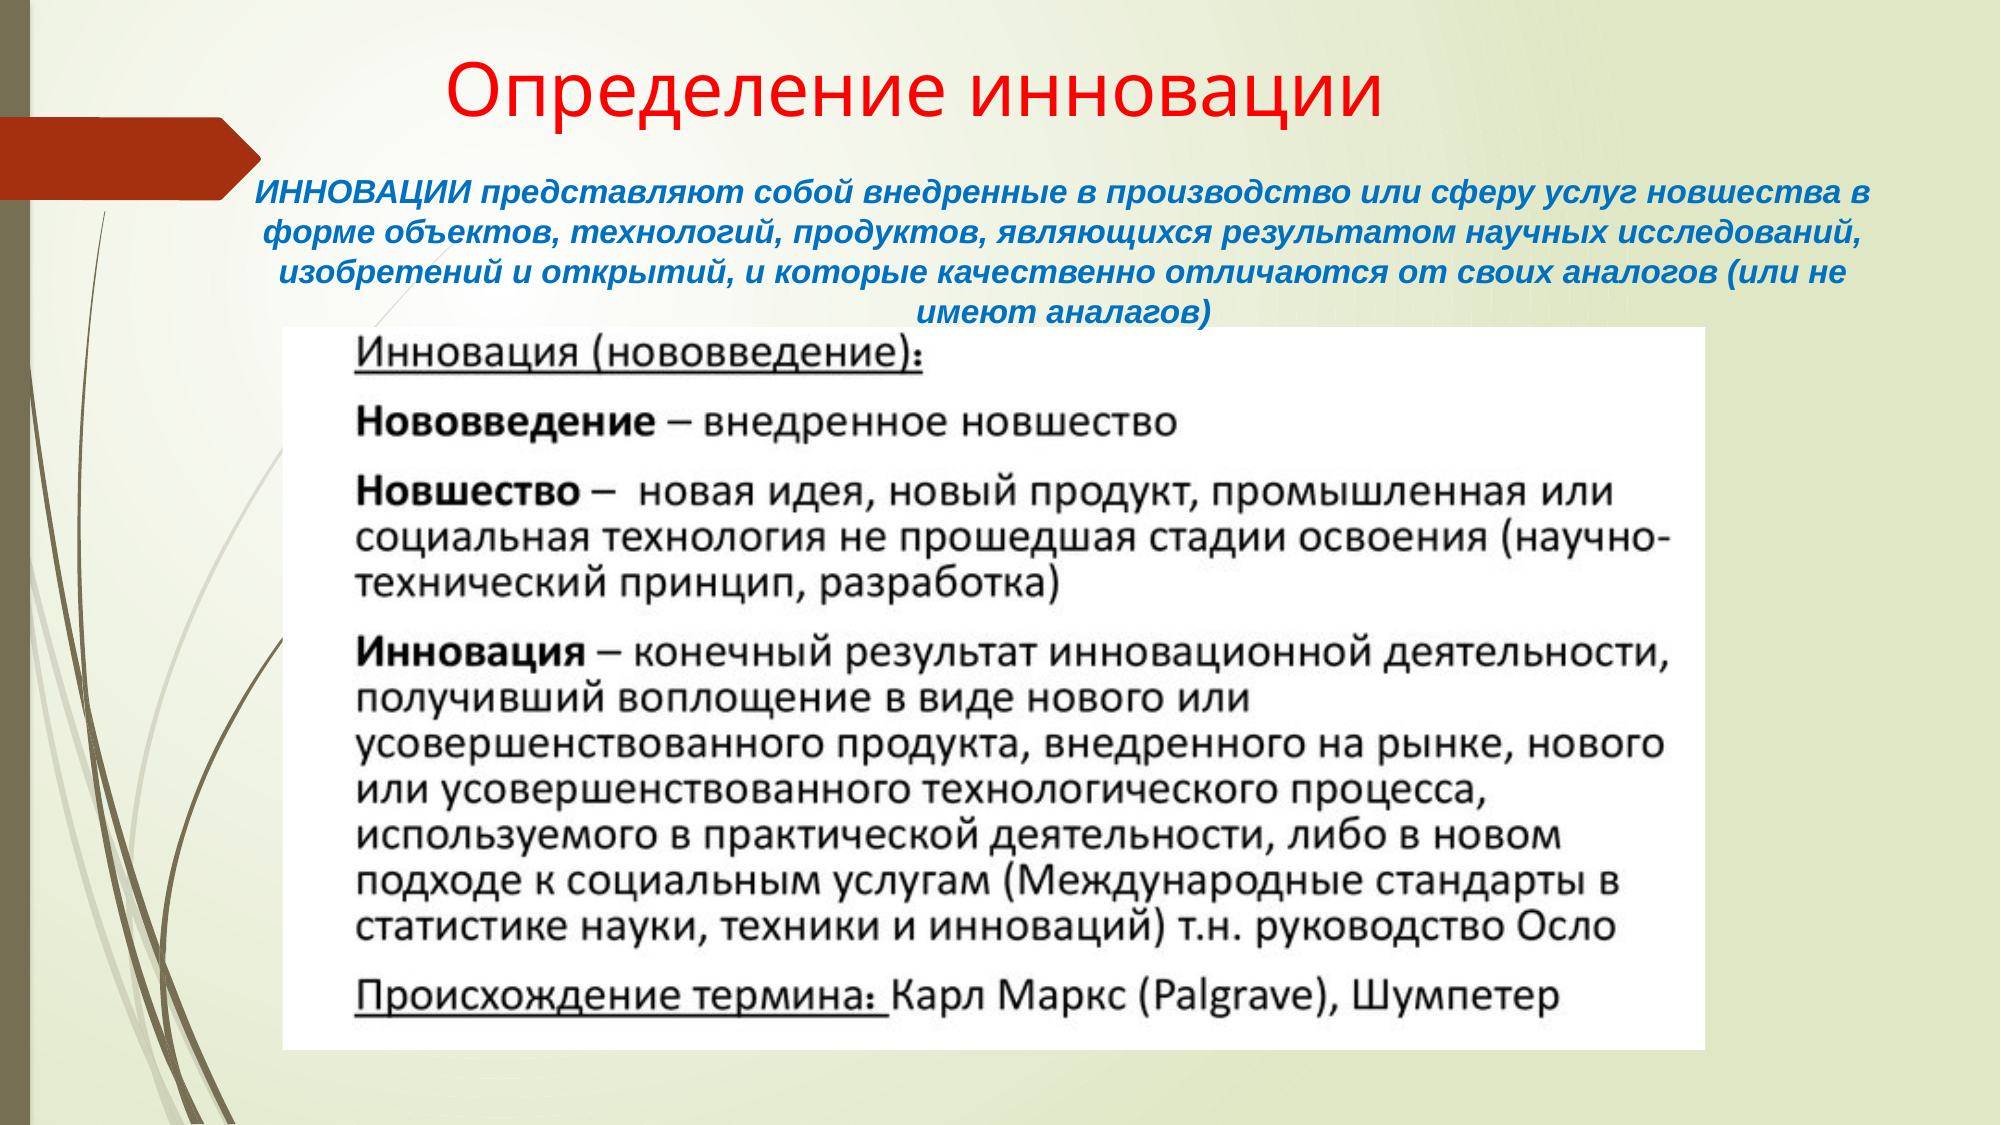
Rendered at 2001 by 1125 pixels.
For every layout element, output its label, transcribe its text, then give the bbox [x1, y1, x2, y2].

title Определение инновации [429, 33, 1892, 152]
text_box ИННОВАЦИИ представляют собой внедренные в производство или сферу услуг новшества в форме объектов, технологий, продуктов, являющихся результатом научных исследований, изобретений и открытий, и которые качественно отличаются от своих аналогов (или не имеют аналагов) [206, 162, 1921, 338]
picture [282, 327, 1706, 1051]
